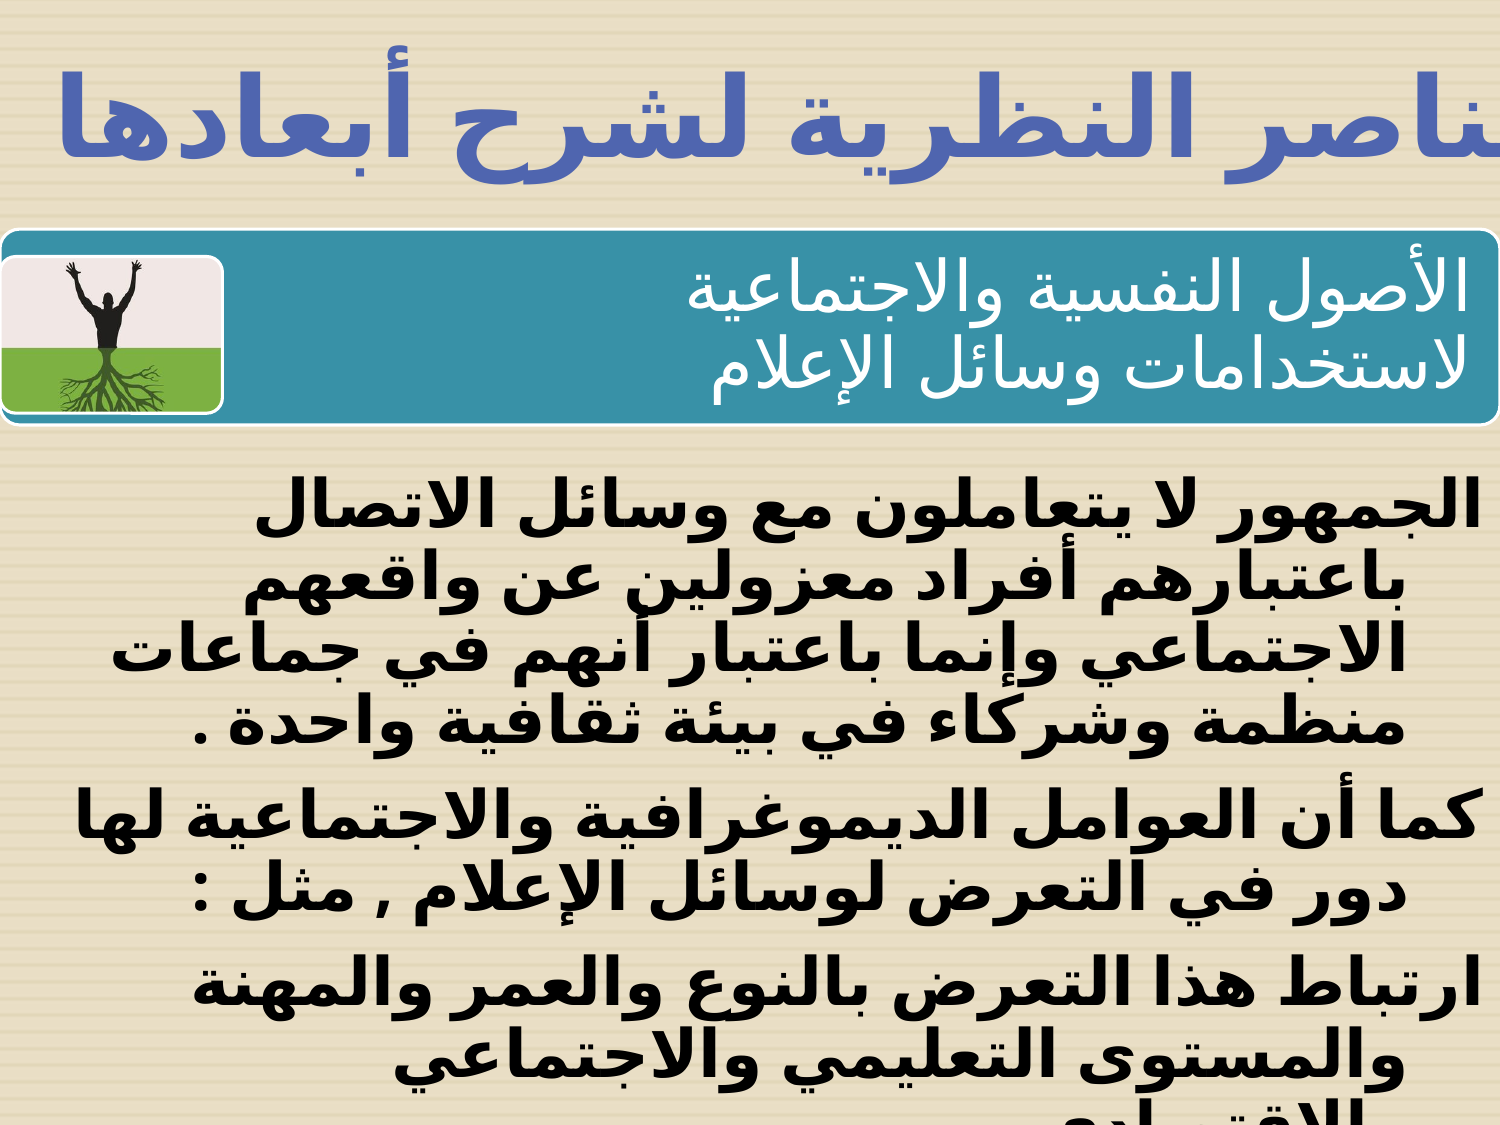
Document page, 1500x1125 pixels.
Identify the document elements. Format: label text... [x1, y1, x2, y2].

text_box عناصر النظرية لشرح أبعادها [39, 37, 1500, 188]
text_box الجمهور لا يتعاملون مع وسائل الاتصال باعتبارهم أفراد معزولين عن واقعهم الاجتماعي وإنما باعتبار أنهم في جماعات منظمة وشركاء في بيئة ثقافية واحدة . كما أن العوامل الديموغرافية والاجتماعية لها دور في التعرض لوسائل الإعلام , مثل : ارتباط هذا التعرض بالنوع والعمر والمهنة والمستوى التعليمي والاجتماعي والاقتصادي . [0, 462, 1500, 1125]
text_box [0, 228, 1500, 426]
